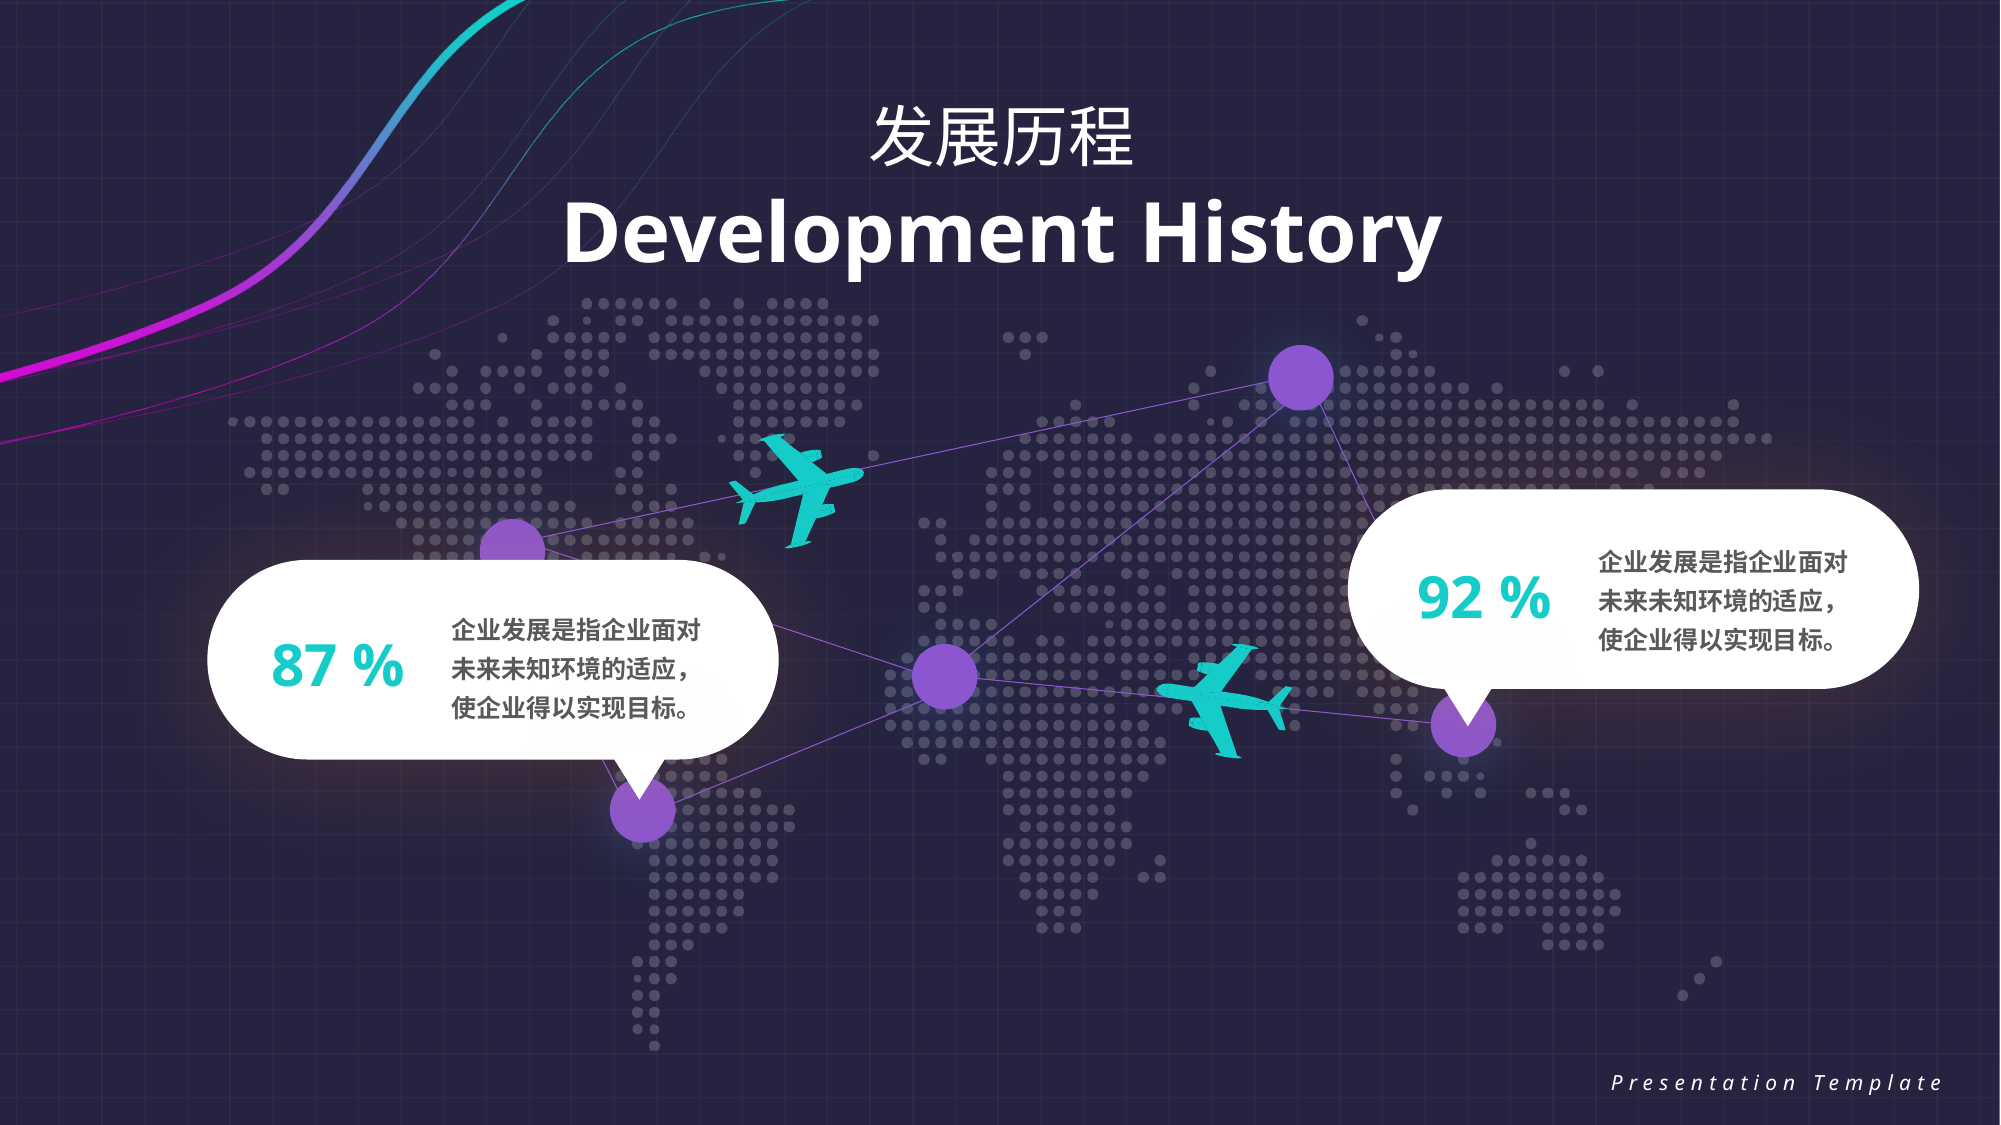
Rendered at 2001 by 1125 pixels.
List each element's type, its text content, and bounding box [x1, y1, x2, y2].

text_box [446, 365, 458, 378]
text_box [615, 331, 627, 343]
text_box [547, 331, 559, 344]
text_box [1479, 416, 1487, 428]
text_box [278, 449, 290, 462]
text_box [345, 466, 357, 479]
text_box [1019, 871, 1031, 883]
text_box [648, 972, 660, 985]
text_box [362, 483, 374, 496]
text_box [1525, 399, 1537, 411]
text_box [1491, 416, 1504, 428]
text_box [1542, 399, 1554, 411]
text_box [228, 417, 239, 427]
text_box [311, 416, 323, 428]
text_box [1491, 871, 1503, 883]
text_box [1626, 416, 1638, 428]
text_box [749, 854, 761, 867]
text_box [480, 449, 492, 462]
text_box [800, 298, 812, 310]
text_box [665, 956, 678, 968]
text_box [277, 483, 290, 496]
text_box [817, 348, 829, 361]
text_box [379, 500, 390, 504]
text_box [648, 298, 660, 310]
text_box [1120, 825, 1133, 833]
text_box [1727, 416, 1739, 428]
text_box [733, 298, 745, 310]
text_box [766, 825, 778, 833]
text_box [1002, 331, 1015, 344]
text_box [1727, 399, 1740, 411]
text_box [716, 837, 728, 850]
text_box [1087, 871, 1099, 883]
text_box [1457, 922, 1470, 934]
text_box [1019, 854, 1031, 867]
text_box [345, 416, 357, 428]
text_box [783, 825, 795, 833]
text_box [327, 416, 340, 428]
text_box [682, 922, 694, 934]
text_box [716, 348, 728, 361]
text_box [1660, 416, 1671, 428]
text_box [867, 315, 879, 327]
text_box [766, 871, 779, 883]
text_box [682, 331, 694, 344]
text_box [1559, 399, 1571, 411]
text_box [1575, 871, 1588, 883]
text_box [1710, 416, 1722, 428]
text_box [1019, 825, 1031, 833]
text_box [379, 416, 391, 428]
text_box [345, 450, 357, 462]
text_box [682, 939, 694, 951]
text_box [446, 416, 459, 428]
text_box [1036, 331, 1048, 343]
text_box [446, 449, 458, 462]
text_box [733, 854, 745, 867]
text_box [783, 298, 795, 310]
text_box [581, 348, 593, 361]
text_box [547, 315, 560, 326]
text_box [1542, 922, 1554, 934]
text_box [581, 331, 593, 344]
text_box [463, 482, 475, 496]
text_box [766, 348, 778, 360]
text_box [564, 348, 576, 361]
text_box [1710, 956, 1723, 968]
text_box [665, 888, 678, 901]
text_box Presentation Template [1351, 1054, 1956, 1102]
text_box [1170, 643, 1294, 750]
text_box [429, 382, 441, 395]
text_box [1053, 871, 1065, 883]
text_box [682, 888, 694, 900]
text_box [834, 348, 846, 360]
text_box [800, 315, 813, 327]
text_box [733, 332, 745, 344]
text_box [1019, 888, 1031, 900]
text_box [429, 466, 442, 479]
text_box [1576, 416, 1587, 428]
text_box [412, 382, 424, 394]
text_box [446, 433, 458, 445]
text_box [244, 466, 256, 478]
text_box [851, 348, 863, 361]
text_box [631, 955, 644, 968]
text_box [1347, 489, 1920, 727]
text_box [311, 433, 323, 444]
text_box [362, 466, 374, 479]
text_box [497, 332, 508, 343]
text_box [1542, 787, 1554, 799]
text_box [1137, 871, 1149, 883]
text_box [783, 349, 795, 360]
text_box [1575, 854, 1588, 867]
text_box [396, 500, 407, 504]
text_box [733, 888, 744, 900]
text_box [1104, 825, 1116, 833]
text_box [699, 838, 711, 850]
text_box [1559, 888, 1571, 900]
text_box [1070, 905, 1082, 917]
text_box [716, 332, 728, 344]
text_box [1491, 888, 1503, 900]
text_box [749, 348, 761, 360]
text_box [480, 365, 492, 378]
text_box [1558, 365, 1570, 378]
text_box [716, 888, 728, 900]
text_box [633, 974, 642, 983]
text_box [429, 416, 441, 428]
text_box [1525, 787, 1536, 799]
text_box [1070, 825, 1082, 833]
text_box [649, 1024, 660, 1035]
text_box [480, 466, 492, 479]
text_box [1643, 416, 1655, 428]
text_box [1053, 922, 1065, 934]
text_box [649, 1040, 660, 1051]
text_box [395, 466, 408, 479]
text_box [1408, 350, 1418, 359]
text_box [1525, 854, 1537, 867]
text_box [1154, 871, 1166, 883]
text_box [1677, 416, 1689, 428]
text_box [412, 466, 425, 479]
text_box [446, 399, 458, 411]
text_box [716, 825, 728, 833]
text_box [1559, 871, 1571, 883]
text_box [1019, 348, 1031, 361]
text_box [294, 416, 307, 428]
text_box [379, 449, 391, 462]
text_box [1070, 922, 1082, 934]
text_box [429, 433, 441, 445]
text_box [1019, 331, 1031, 344]
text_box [729, 440, 853, 547]
text_box [783, 315, 795, 327]
text_box [581, 298, 593, 310]
text_box [311, 466, 323, 479]
text_box [1592, 365, 1604, 378]
text_box [1474, 888, 1487, 901]
text_box [429, 348, 441, 360]
text_box [1592, 416, 1605, 428]
text_box [817, 332, 829, 344]
text_box [1053, 825, 1065, 833]
text_box [1457, 871, 1469, 883]
text_box [1542, 854, 1554, 867]
text_box [699, 922, 711, 934]
text_box [1542, 939, 1554, 951]
text_box [1070, 837, 1082, 850]
text_box [379, 467, 391, 479]
text_box [412, 433, 425, 445]
text_box [1559, 416, 1571, 428]
text_box [1508, 416, 1520, 428]
text_box [1036, 837, 1049, 850]
text_box [480, 483, 492, 492]
text_box [733, 905, 744, 917]
text_box [244, 416, 256, 428]
text_box [1576, 804, 1588, 816]
text_box [665, 871, 678, 883]
text_box [277, 467, 289, 479]
text_box [463, 467, 475, 479]
text_box [1609, 888, 1621, 900]
text_box [665, 315, 678, 327]
text_box [1609, 905, 1621, 917]
text_box [615, 298, 626, 310]
text_box [294, 433, 307, 445]
text_box [716, 871, 728, 883]
text_box [261, 467, 273, 479]
text_box [767, 332, 778, 344]
text_box [666, 859, 678, 867]
text_box [1053, 905, 1065, 917]
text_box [497, 363, 1479, 825]
text_box [1525, 905, 1537, 917]
text_box [699, 332, 711, 344]
text_box [867, 348, 880, 360]
text_box [1070, 871, 1082, 883]
text_box [311, 449, 324, 461]
text_box [328, 466, 340, 479]
text_box [1491, 399, 1503, 411]
text_box [362, 450, 374, 462]
text_box [733, 871, 745, 883]
picture [0, 0, 2000, 1125]
text_box [598, 298, 610, 310]
text_box [665, 973, 677, 985]
text_box [463, 399, 475, 411]
text_box [328, 449, 340, 462]
text_box [1559, 804, 1570, 816]
text_box [1474, 922, 1486, 934]
text_box [429, 500, 440, 504]
text_box [1559, 854, 1571, 867]
text_box [1525, 871, 1537, 883]
text_box [817, 315, 829, 327]
text_box [395, 433, 407, 445]
text_box [362, 433, 374, 445]
text_box [412, 450, 425, 462]
text_box Development History [483, 183, 1520, 289]
text_box [648, 989, 661, 1001]
text_box [1542, 416, 1554, 428]
text_box [396, 416, 408, 428]
text_box [429, 483, 441, 495]
text_box [682, 854, 694, 867]
text_box [648, 348, 661, 361]
text_box [699, 349, 711, 361]
text_box [716, 905, 728, 917]
text_box [1103, 837, 1115, 850]
text_box [665, 349, 677, 361]
text_box [1491, 382, 1504, 395]
text_box [598, 348, 610, 360]
text_box [379, 483, 391, 496]
text_box [1592, 871, 1604, 883]
text_box [733, 348, 744, 360]
text_box [682, 315, 694, 326]
text_box [1508, 905, 1520, 917]
text_box [665, 922, 677, 934]
text_box [1390, 331, 1403, 344]
text_box [631, 315, 644, 327]
text_box [733, 837, 744, 850]
text_box [665, 298, 677, 310]
text_box [1491, 906, 1503, 917]
text_box [1070, 888, 1082, 900]
text_box [733, 315, 744, 327]
text_box [699, 854, 711, 867]
text_box [1592, 939, 1604, 951]
text_box [1154, 854, 1166, 867]
text_box [564, 331, 576, 344]
text_box [648, 922, 660, 934]
text_box [480, 382, 492, 395]
text_box [1036, 922, 1048, 934]
text_box [766, 854, 779, 867]
text_box [699, 888, 711, 900]
text_box [1053, 837, 1065, 850]
text_box [294, 450, 307, 462]
text_box [1508, 399, 1521, 411]
text_box [328, 433, 341, 445]
text_box [733, 825, 745, 833]
text_box [1036, 871, 1048, 883]
text_box [345, 433, 357, 444]
text_box [463, 449, 475, 462]
text_box [1592, 888, 1605, 900]
text_box [277, 416, 289, 428]
text_box [429, 450, 441, 461]
text_box [396, 483, 408, 496]
text_box [1002, 837, 1015, 850]
text_box [682, 871, 694, 883]
text_box [749, 871, 761, 883]
text_box [851, 315, 863, 327]
text_box [800, 348, 812, 361]
text_box [1036, 887, 1048, 900]
text_box [1525, 837, 1537, 850]
text_box [1052, 854, 1065, 867]
text_box [1592, 399, 1605, 411]
text_box [766, 837, 778, 850]
text_box [1474, 871, 1486, 883]
text_box [413, 500, 424, 504]
text_box [648, 888, 660, 900]
text_box [1677, 989, 1689, 1002]
text_box [1542, 888, 1554, 900]
text_box [682, 348, 695, 360]
text_box [1087, 825, 1099, 833]
text_box [665, 939, 677, 951]
text_box [1542, 871, 1554, 883]
text_box [598, 331, 610, 344]
text_box [1576, 939, 1588, 951]
text_box [463, 416, 475, 428]
text_box [1087, 854, 1099, 867]
text_box [1087, 837, 1099, 850]
text_box [362, 416, 374, 428]
text_box [1575, 399, 1587, 411]
text_box [261, 449, 273, 462]
text_box [1458, 888, 1470, 900]
text_box [767, 315, 779, 326]
text_box [1390, 348, 1402, 360]
text_box [648, 1006, 660, 1018]
text_box [1479, 787, 1487, 799]
text_box [1525, 416, 1537, 428]
text_box [446, 483, 458, 496]
text_box [1508, 871, 1520, 883]
text_box [615, 315, 626, 326]
text_box [1457, 905, 1469, 917]
text_box [1559, 905, 1571, 917]
text_box [1375, 333, 1384, 342]
text_box [1693, 416, 1706, 428]
text_box [1475, 905, 1487, 917]
text_box [665, 905, 678, 917]
text_box [1626, 399, 1638, 411]
text_box [1019, 837, 1031, 850]
text_box [834, 315, 846, 326]
text_box [632, 989, 644, 1001]
text_box [682, 905, 694, 917]
text_box [530, 348, 543, 360]
text_box [1356, 315, 1369, 326]
text_box [750, 315, 762, 326]
text_box [379, 433, 390, 445]
text_box [1120, 837, 1132, 850]
text_box [1542, 905, 1554, 917]
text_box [207, 559, 779, 800]
text_box [716, 854, 728, 867]
text_box [1002, 854, 1015, 867]
text_box [1592, 905, 1605, 917]
text_box [1609, 416, 1621, 428]
text_box [648, 331, 660, 344]
text_box [1508, 888, 1520, 900]
text_box [480, 433, 491, 445]
text_box [1491, 854, 1503, 867]
text_box [1575, 905, 1587, 917]
text_box [1036, 905, 1048, 917]
text_box [261, 433, 273, 445]
text_box [294, 466, 307, 479]
text_box [446, 382, 458, 395]
text_box [1559, 939, 1571, 951]
text_box [716, 922, 728, 934]
text_box [412, 483, 424, 496]
text_box [447, 467, 457, 478]
text_box [632, 1006, 643, 1018]
text_box [749, 331, 762, 344]
text_box [750, 825, 762, 833]
text_box [261, 483, 273, 496]
text_box [650, 863, 660, 867]
text_box [480, 399, 492, 411]
text_box [1525, 888, 1537, 900]
text_box [1592, 922, 1605, 934]
text_box [834, 331, 846, 344]
text_box [1479, 399, 1487, 411]
text_box [1559, 788, 1570, 799]
text_box [1491, 922, 1504, 934]
text_box [648, 871, 660, 883]
text_box [766, 298, 778, 310]
text_box [716, 315, 728, 326]
text_box [800, 331, 812, 344]
text_box [699, 871, 711, 883]
text_box [1559, 922, 1571, 934]
text_box [749, 837, 762, 850]
text_box [278, 433, 290, 445]
text_box [649, 955, 660, 968]
text_box [1575, 922, 1588, 934]
text_box [1036, 854, 1048, 867]
text_box 发展历程 [764, 87, 1239, 183]
text_box [412, 416, 424, 428]
text_box [1508, 854, 1521, 867]
text_box [1070, 854, 1082, 867]
text_box [648, 905, 661, 917]
text_box [851, 331, 863, 344]
text_box [699, 905, 711, 917]
text_box [583, 316, 591, 325]
text_box [395, 450, 408, 462]
text_box [1053, 888, 1065, 900]
text_box [632, 1024, 643, 1035]
text_box [1104, 854, 1116, 867]
text_box [1693, 972, 1705, 985]
text_box [648, 939, 660, 951]
text_box [699, 315, 711, 327]
text_box [699, 298, 711, 310]
text_box [463, 433, 475, 445]
text_box [783, 331, 795, 344]
text_box [1575, 888, 1587, 900]
text_box [1036, 825, 1048, 833]
text_box [817, 298, 829, 310]
text_box [665, 331, 677, 344]
text_box [261, 416, 272, 428]
text_box [631, 298, 644, 310]
text_box [1087, 888, 1099, 900]
